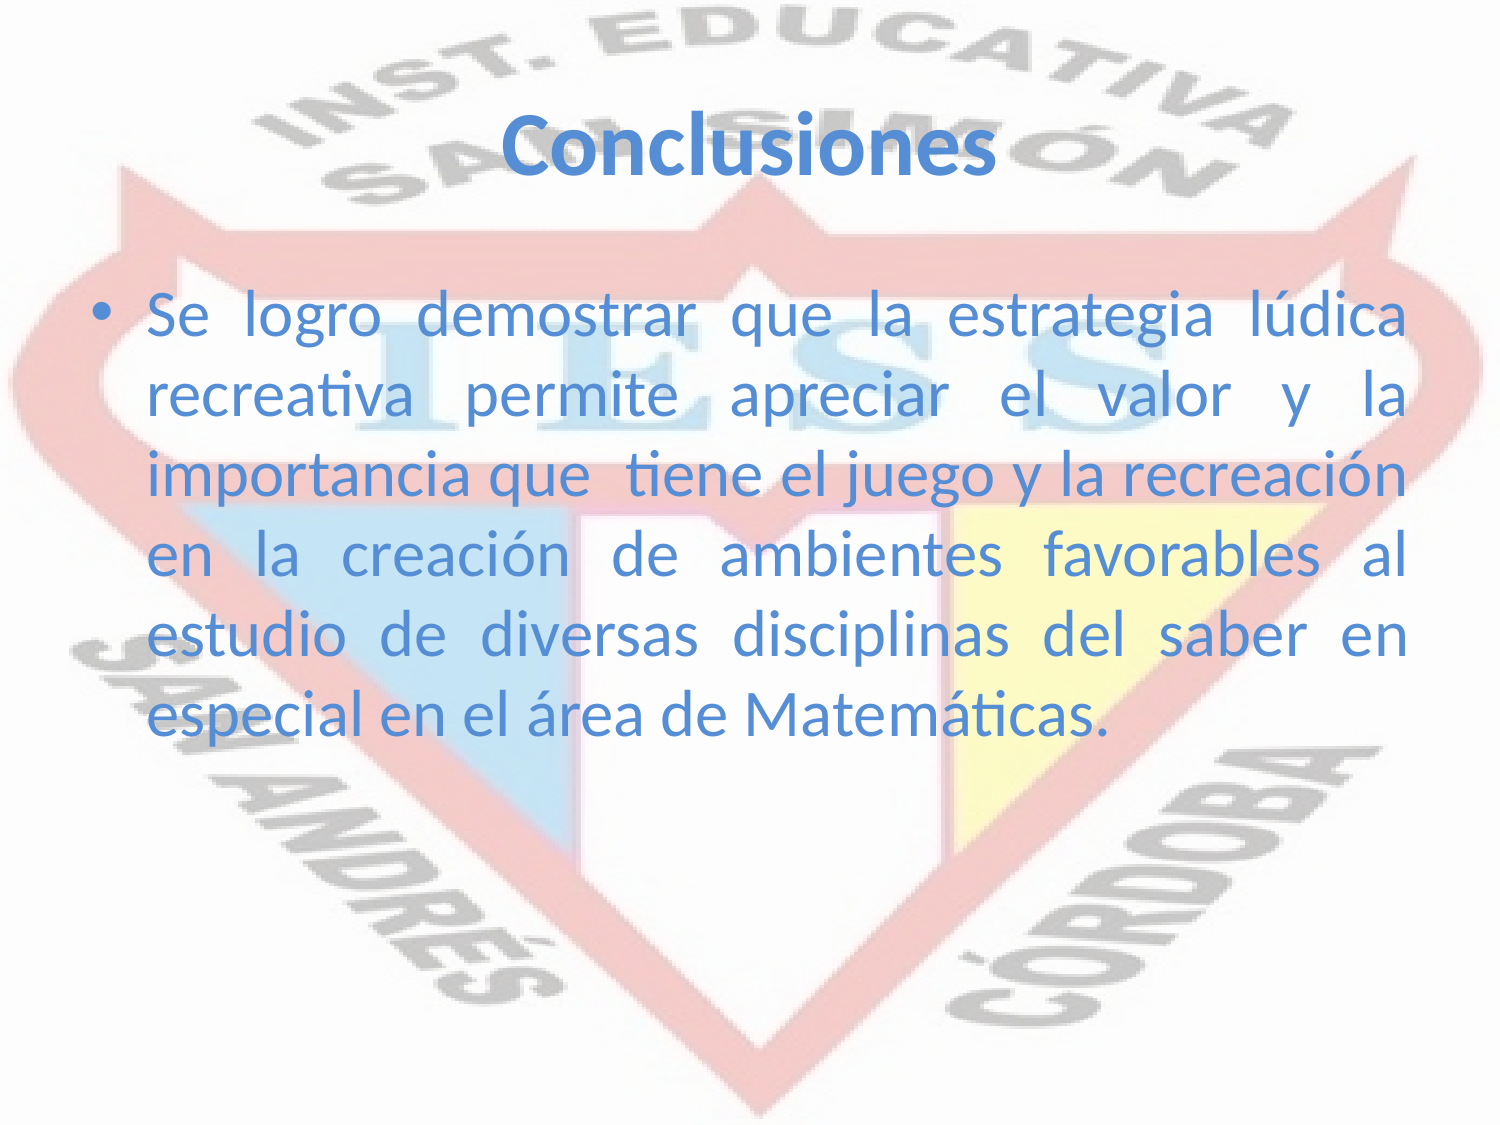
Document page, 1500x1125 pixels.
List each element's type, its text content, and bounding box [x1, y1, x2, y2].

title Conclusiones [75, 45, 1425, 233]
list Se logro demostrar que la estrategia lúdica recreativa permite apreciar el valor y la importancia que tiene el juego y la recreación en la creación de ambientes favorables al estudio de diversas disciplinas del saber en especial en el área de Matemáticas. [75, 262, 1425, 1005]
